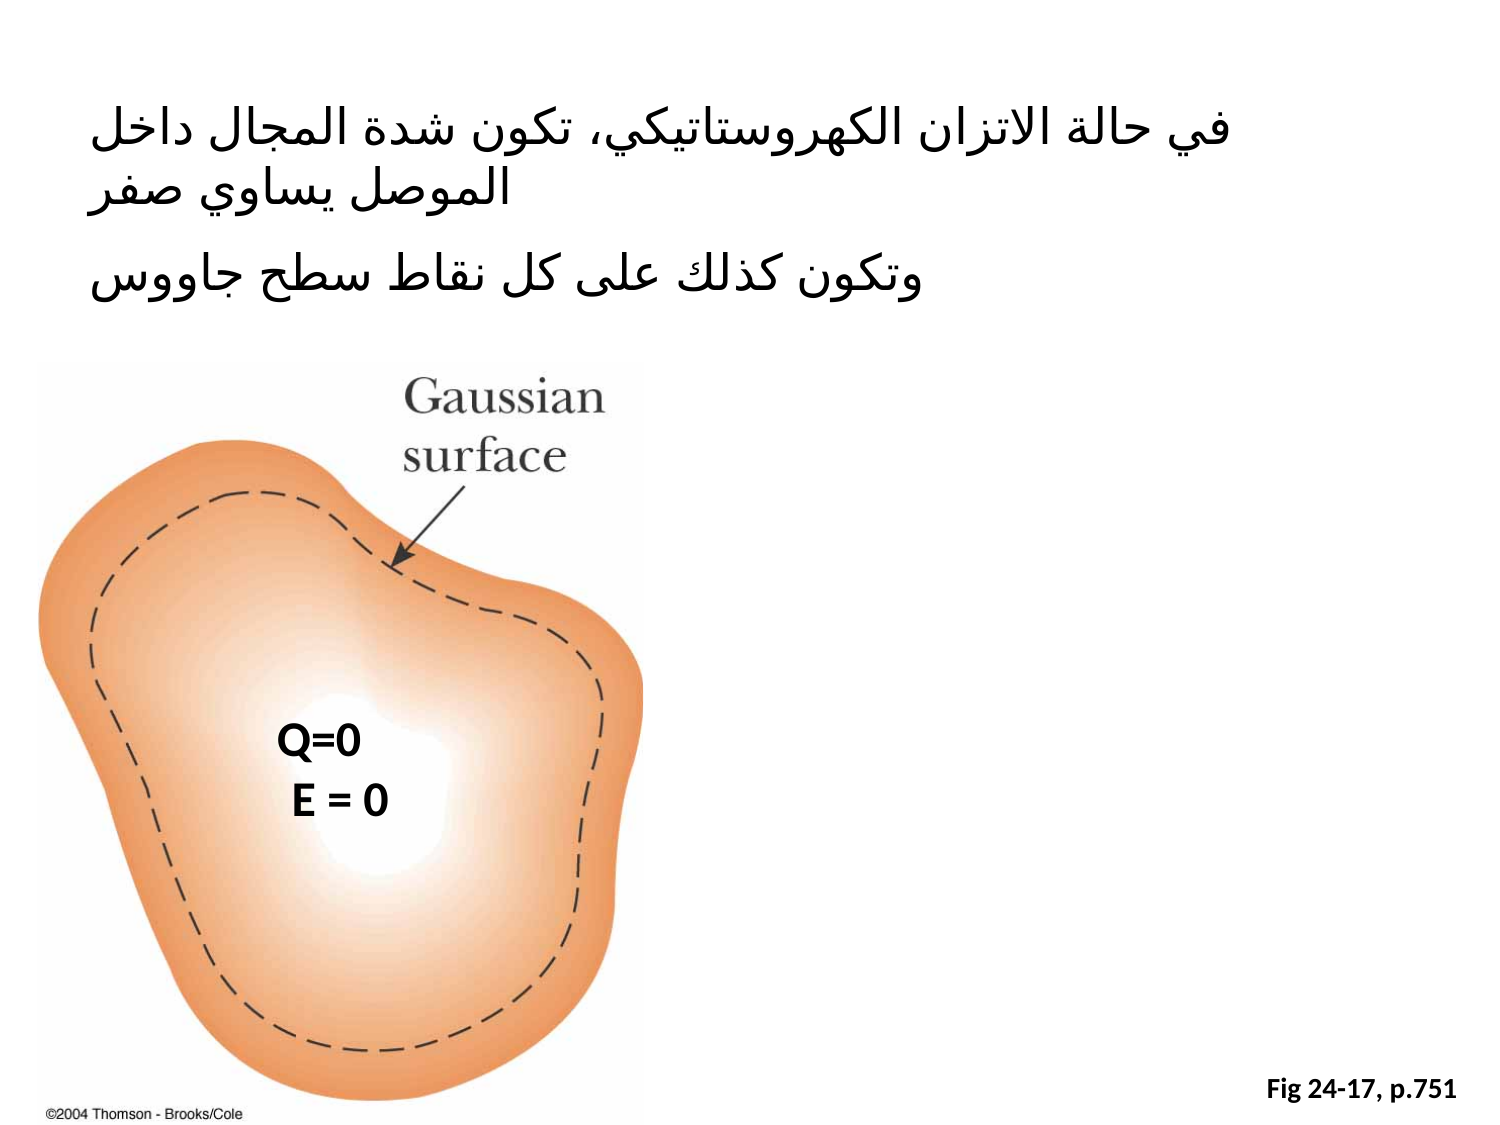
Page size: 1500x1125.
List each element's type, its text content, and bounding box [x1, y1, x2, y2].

text_box Q=0 E = 0 [37, 362, 644, 1125]
text_box في حالة الاتزان الكهروستاتيكي، تكون شدة المجال داخل الموصل يساوي صفر وتكون كذلك على كل نقاط سطح جاووس [74, 87, 1413, 308]
text_box Fig 24-17, p.751 [1252, 1062, 1473, 1113]
